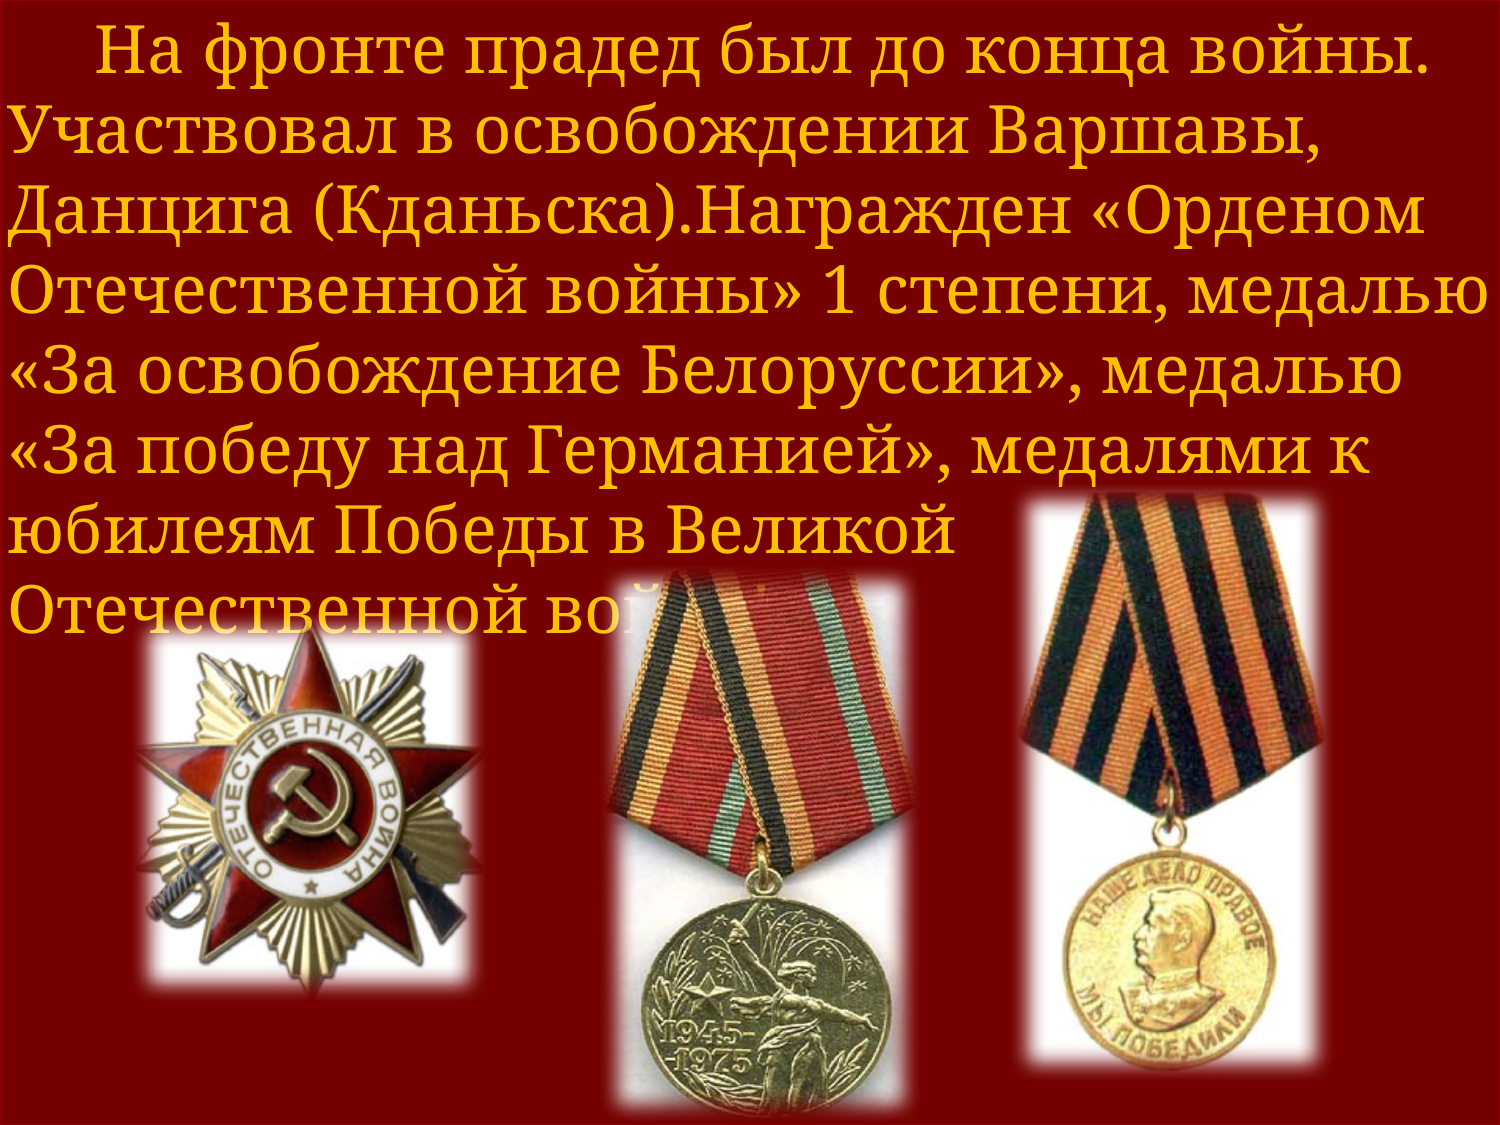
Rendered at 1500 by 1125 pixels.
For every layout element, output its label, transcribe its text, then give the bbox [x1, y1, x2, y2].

picture [128, 609, 489, 1004]
picture [1007, 480, 1337, 1084]
picture [597, 562, 923, 1125]
list На фронте прадед был до конца войны. Участвовал в освобождении Варшавы, Данцига (Кданьска).Награжден «Орденом Отечественной войны» 1 степени, медалью «За освобождение Белоруссии», медалью «За победу над Германией», медалями к юбилеям Победы в Великой Отечественной войне! [0, 0, 1500, 1125]
